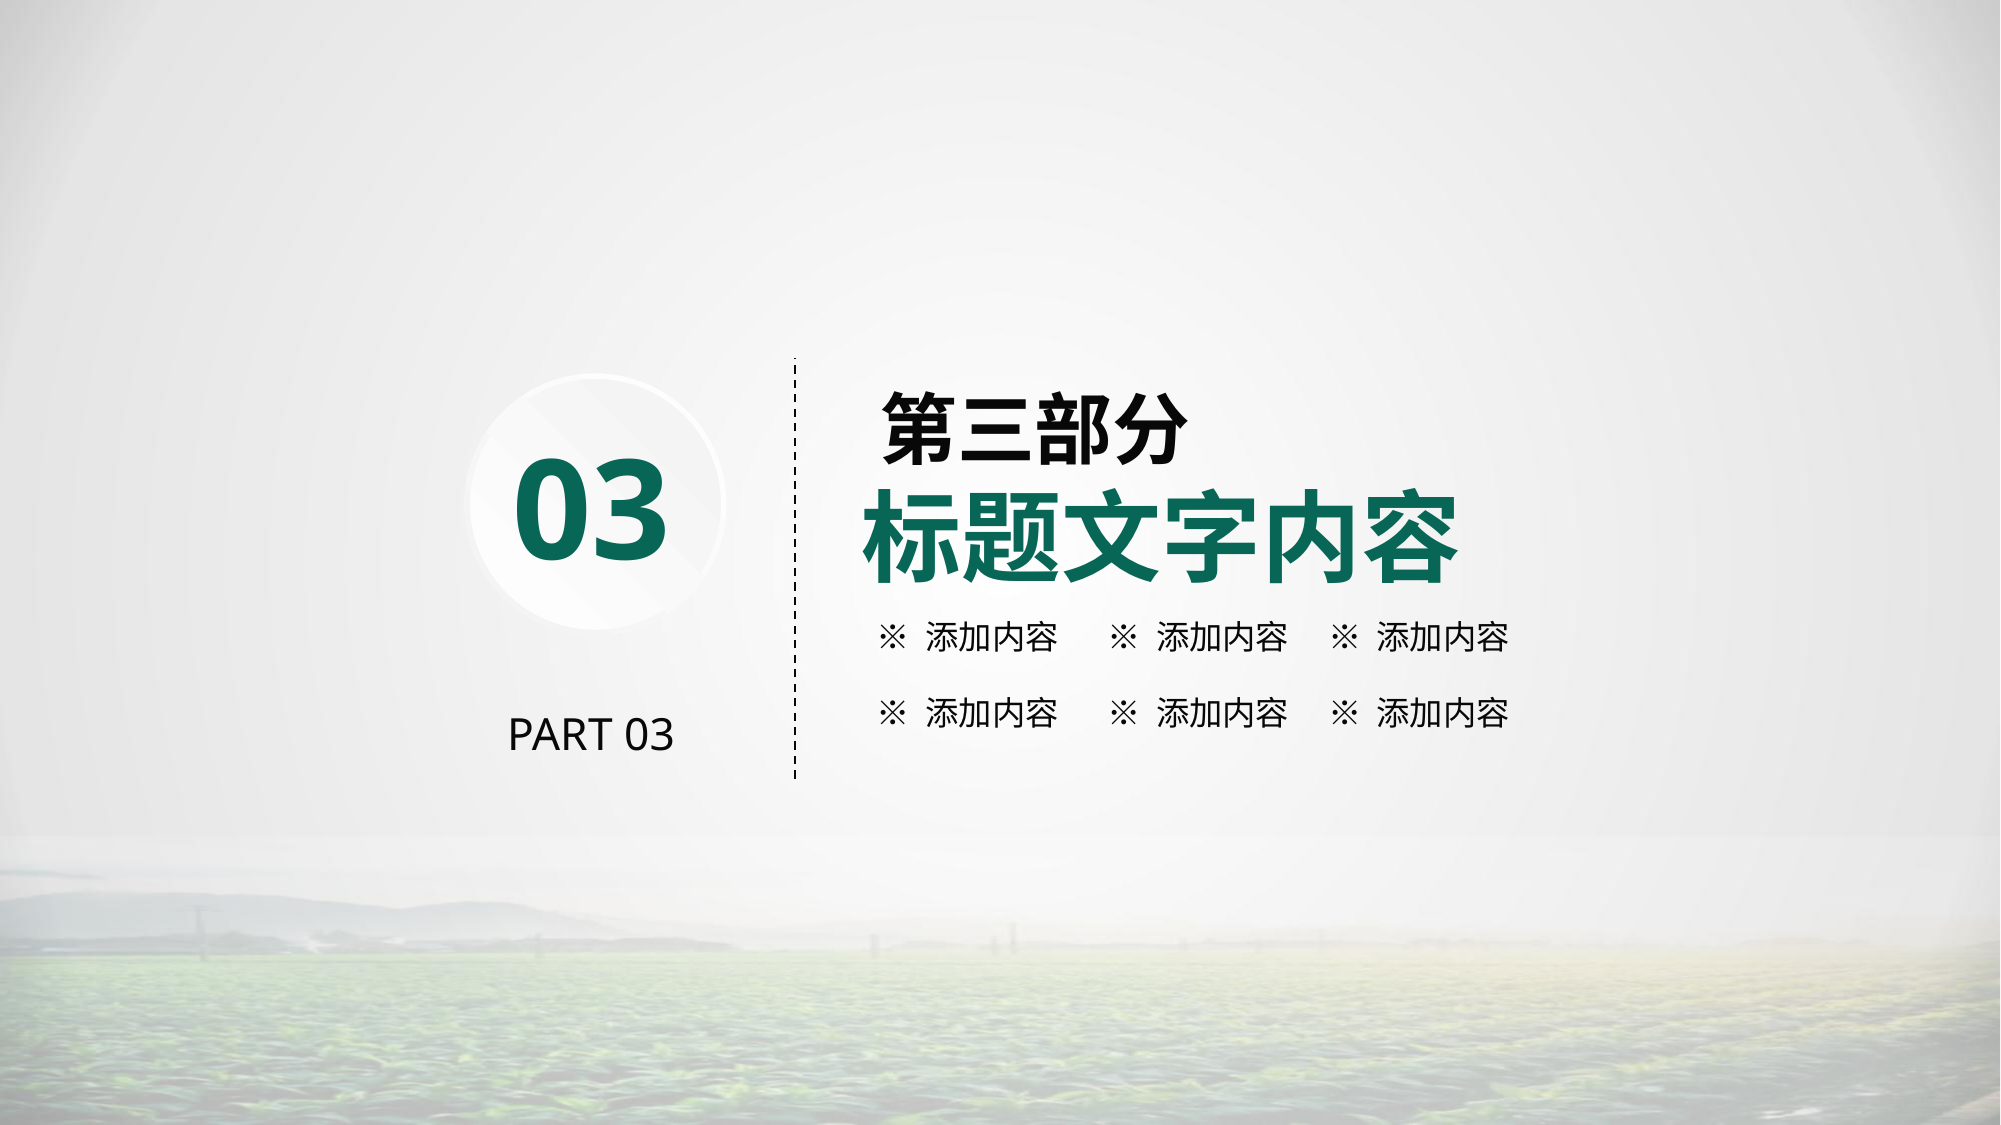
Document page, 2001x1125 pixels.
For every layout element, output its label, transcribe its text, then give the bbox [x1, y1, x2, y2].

text_box ※ 添加内容 [1314, 609, 1540, 663]
text_box ※ 添加内容 [1093, 685, 1310, 739]
text_box ※ 添加内容 [863, 685, 1080, 739]
text_box ※ 添加内容 [1093, 609, 1310, 663]
picture [0, 0, 2001, 1125]
text_box PART 03 [506, 706, 705, 760]
text_box 第三部分 标题文字内容 [846, 373, 1477, 602]
text_box ※ 添加内容 [863, 609, 1089, 663]
text_box ※ 添加内容 [1314, 685, 1531, 739]
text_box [464, 373, 727, 636]
